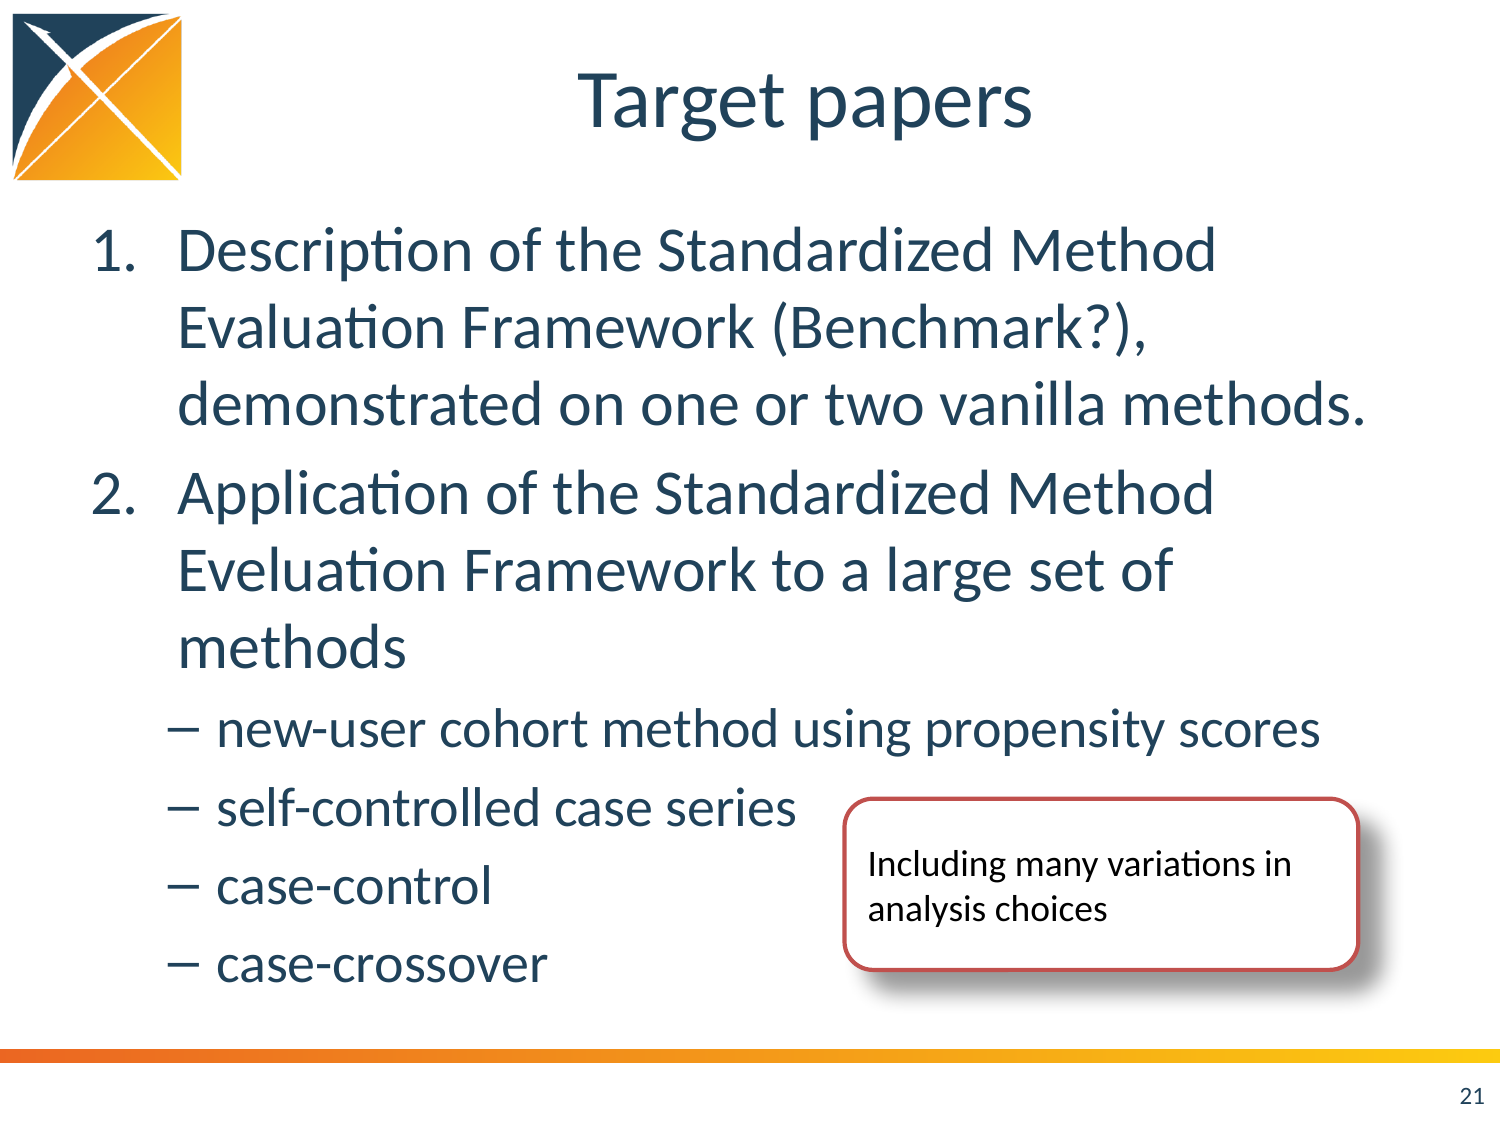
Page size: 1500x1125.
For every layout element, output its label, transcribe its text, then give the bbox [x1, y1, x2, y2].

text_box Including many variations in analysis choices [842, 796, 1361, 973]
slide_number 21 [1149, 1065, 1500, 1125]
list Description of the Standardized Method Evaluation Framework (Benchmark?), demonstrated on one or two vanilla methods. Application of the Standardized Method Eveluation Framework to a large set of methods new-user cohort method using propensity scores self-controlled case series case-control case-crossover [75, 200, 1425, 1005]
picture [0, 0, 206, 200]
title Target papers [187, 24, 1425, 163]
